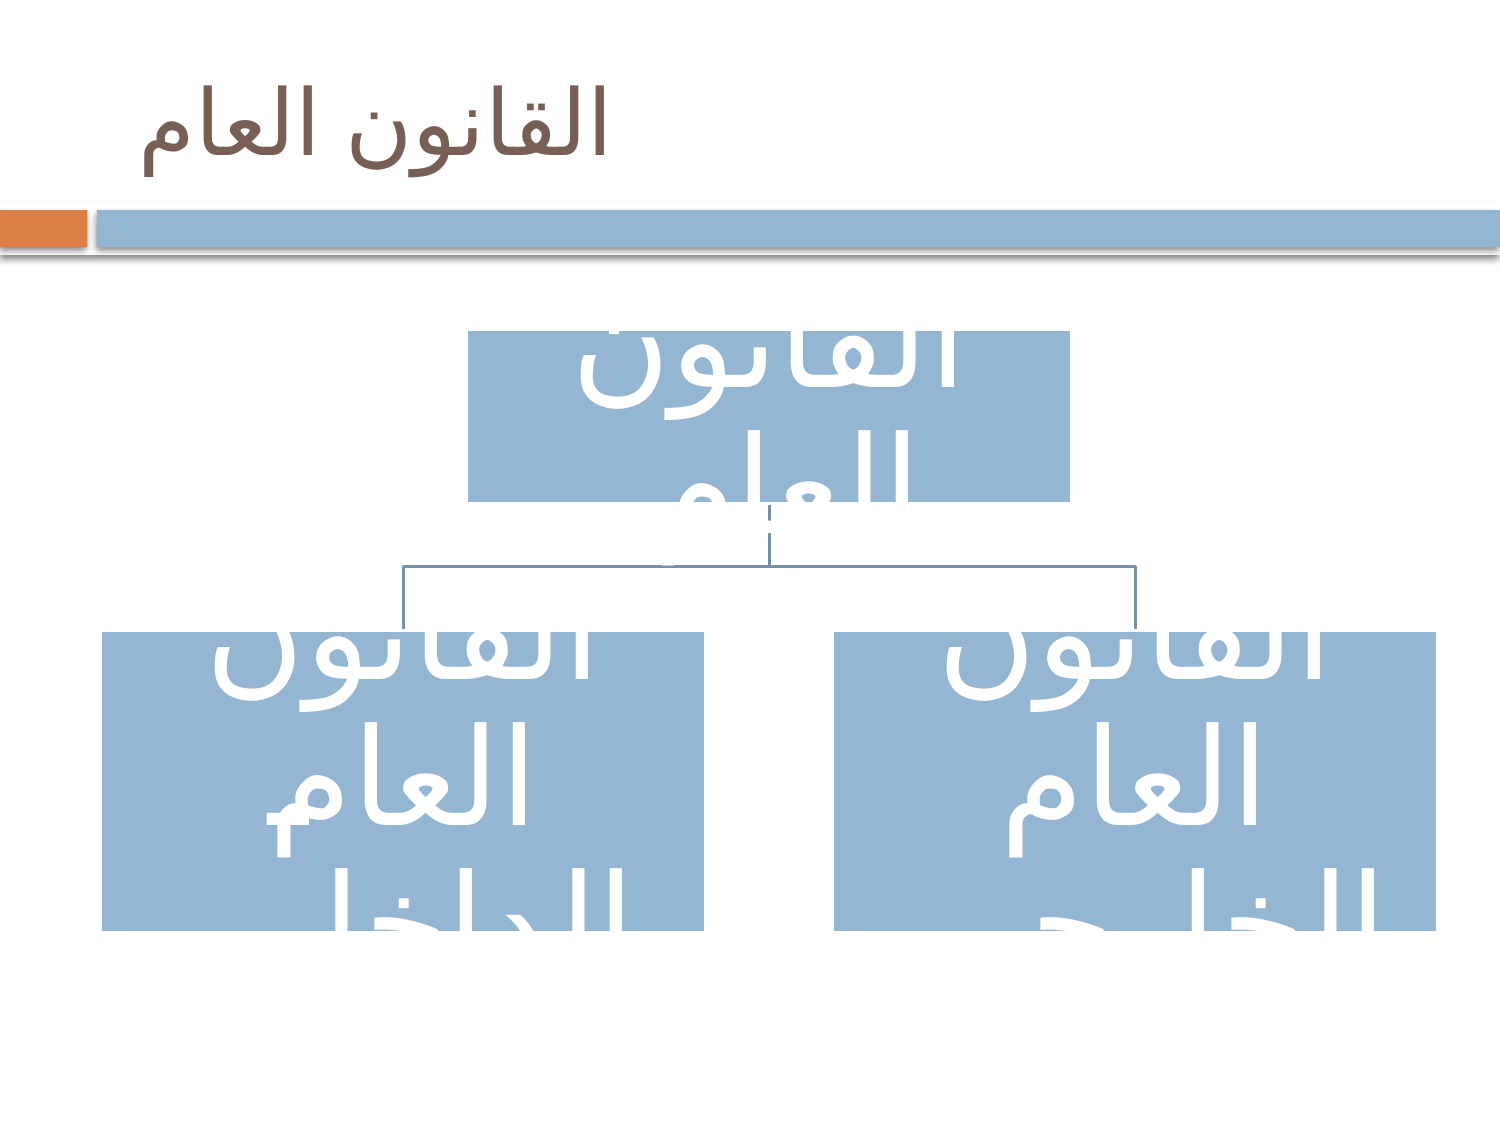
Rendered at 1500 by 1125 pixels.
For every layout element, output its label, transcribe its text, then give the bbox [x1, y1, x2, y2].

title القانون العام [100, 37, 1438, 200]
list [100, 262, 1439, 1001]
